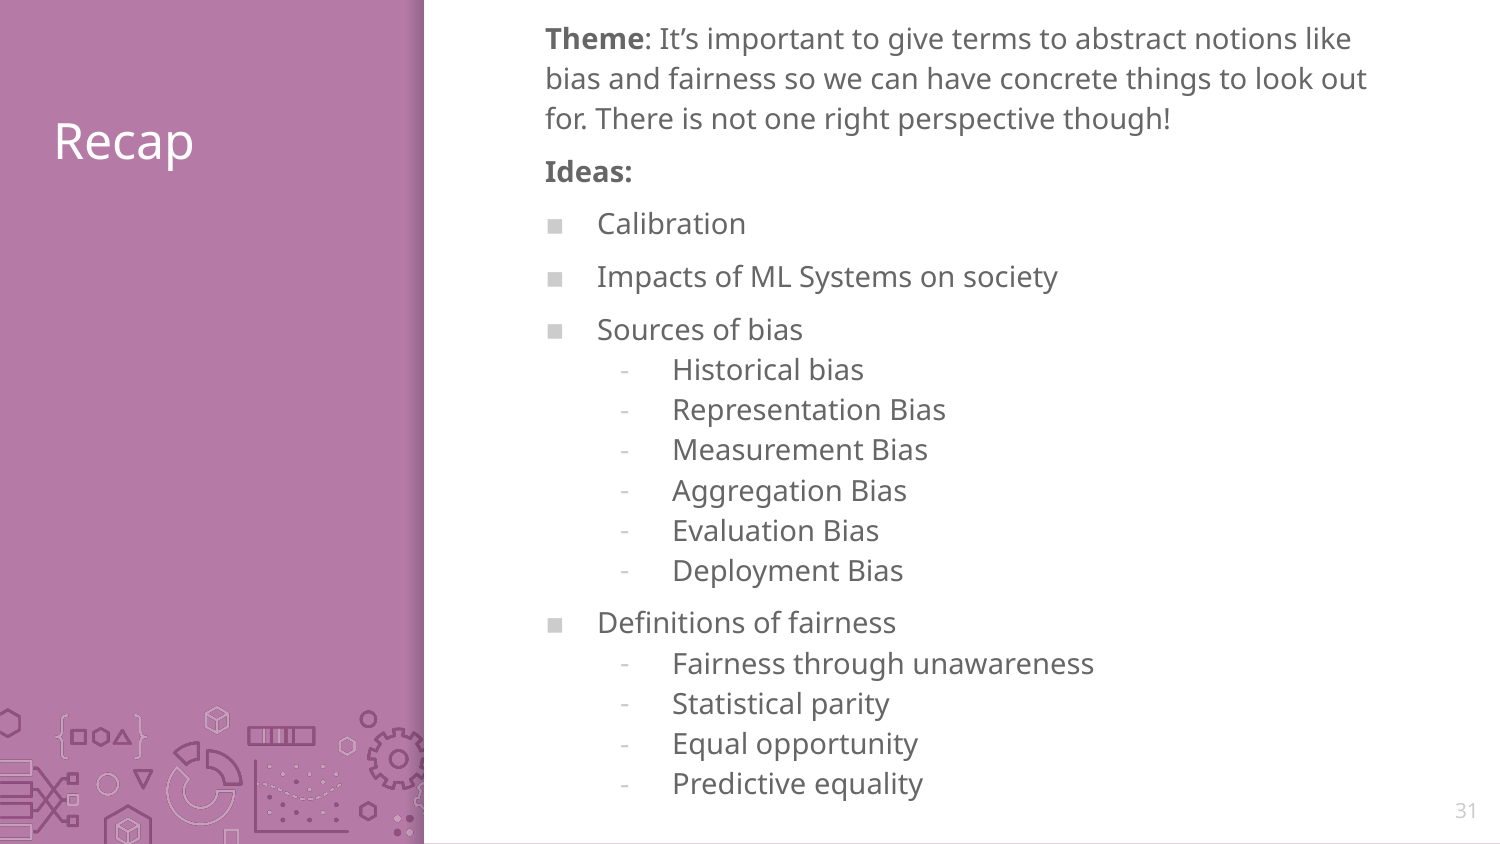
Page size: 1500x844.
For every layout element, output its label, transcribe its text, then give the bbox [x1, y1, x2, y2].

picture [0, 701, 424, 844]
slide_number 31 [1403, 779, 1494, 844]
list Theme: It’s important to give terms to abstract notions like bias and fairness so we can have concrete things to look out for. There is not one right perspective though! Ideas: Calibration Impacts of ML Systems on society Sources of bias Historical bias Representation Bias Measurement Bias Aggregation Bias Evaluation Bias Deployment Bias Definitions of fairness Fairness through unawareness Statistical parity Equal opportunity Predictive equality [506, 0, 1425, 653]
title Recap [38, 94, 375, 748]
